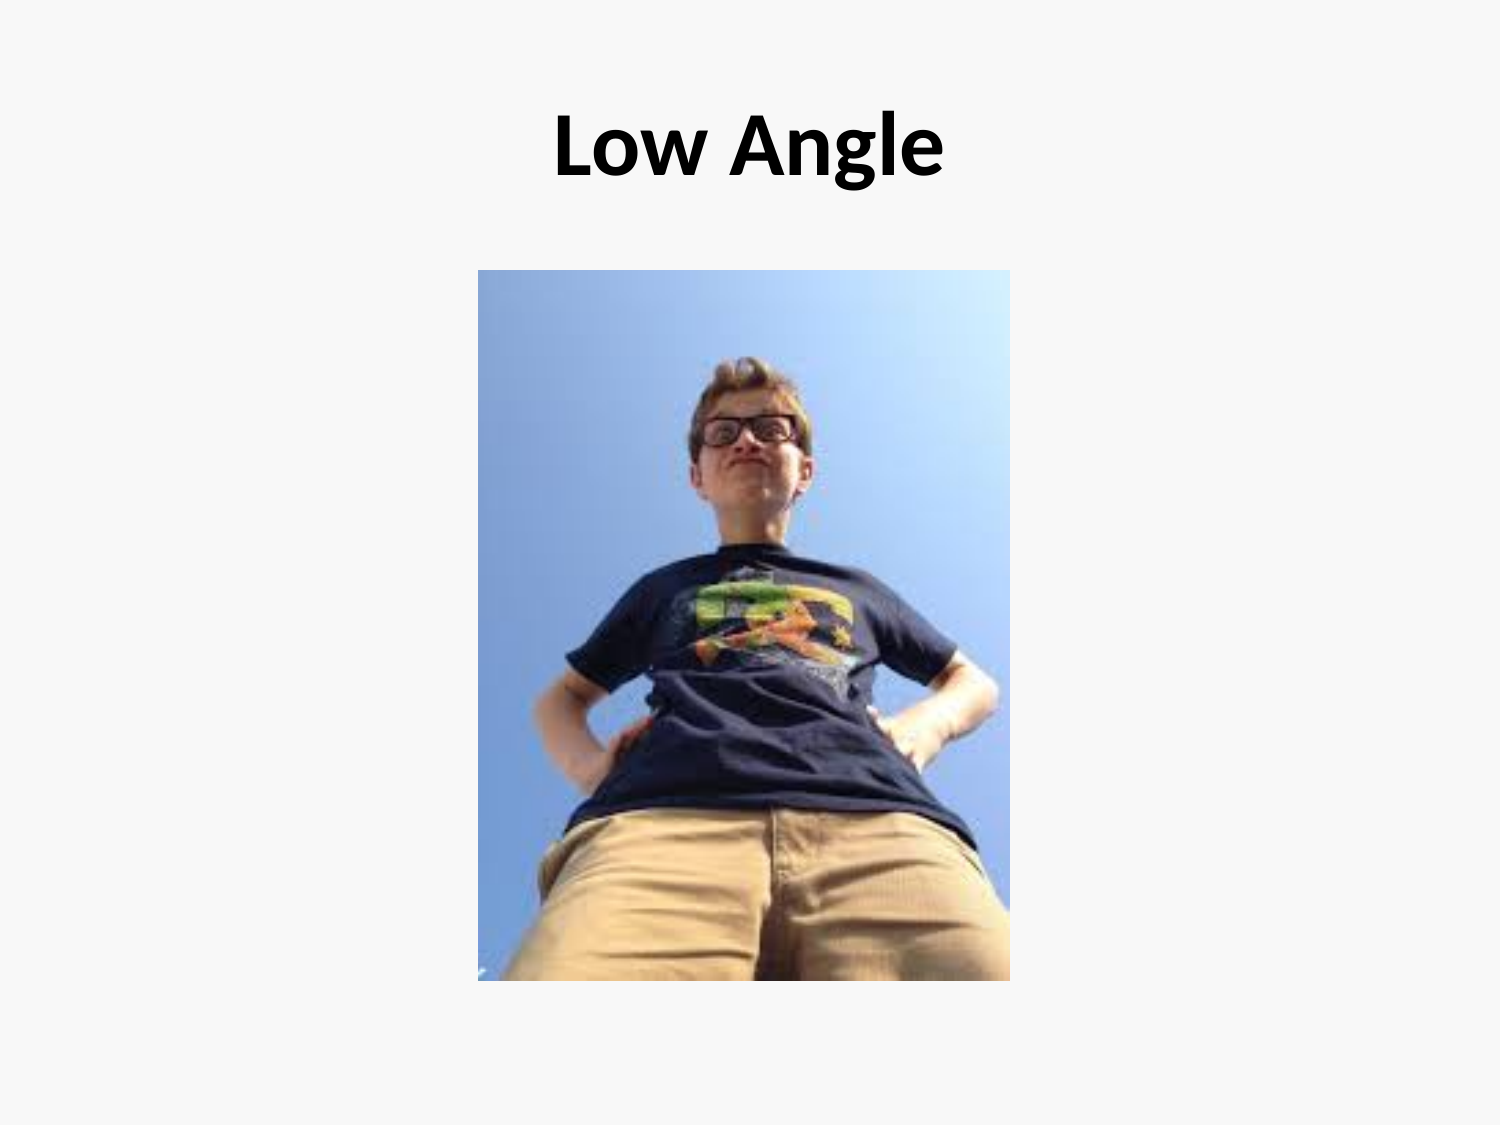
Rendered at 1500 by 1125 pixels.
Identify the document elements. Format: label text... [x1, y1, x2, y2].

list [478, 270, 1011, 981]
title Low Angle [75, 45, 1425, 233]
